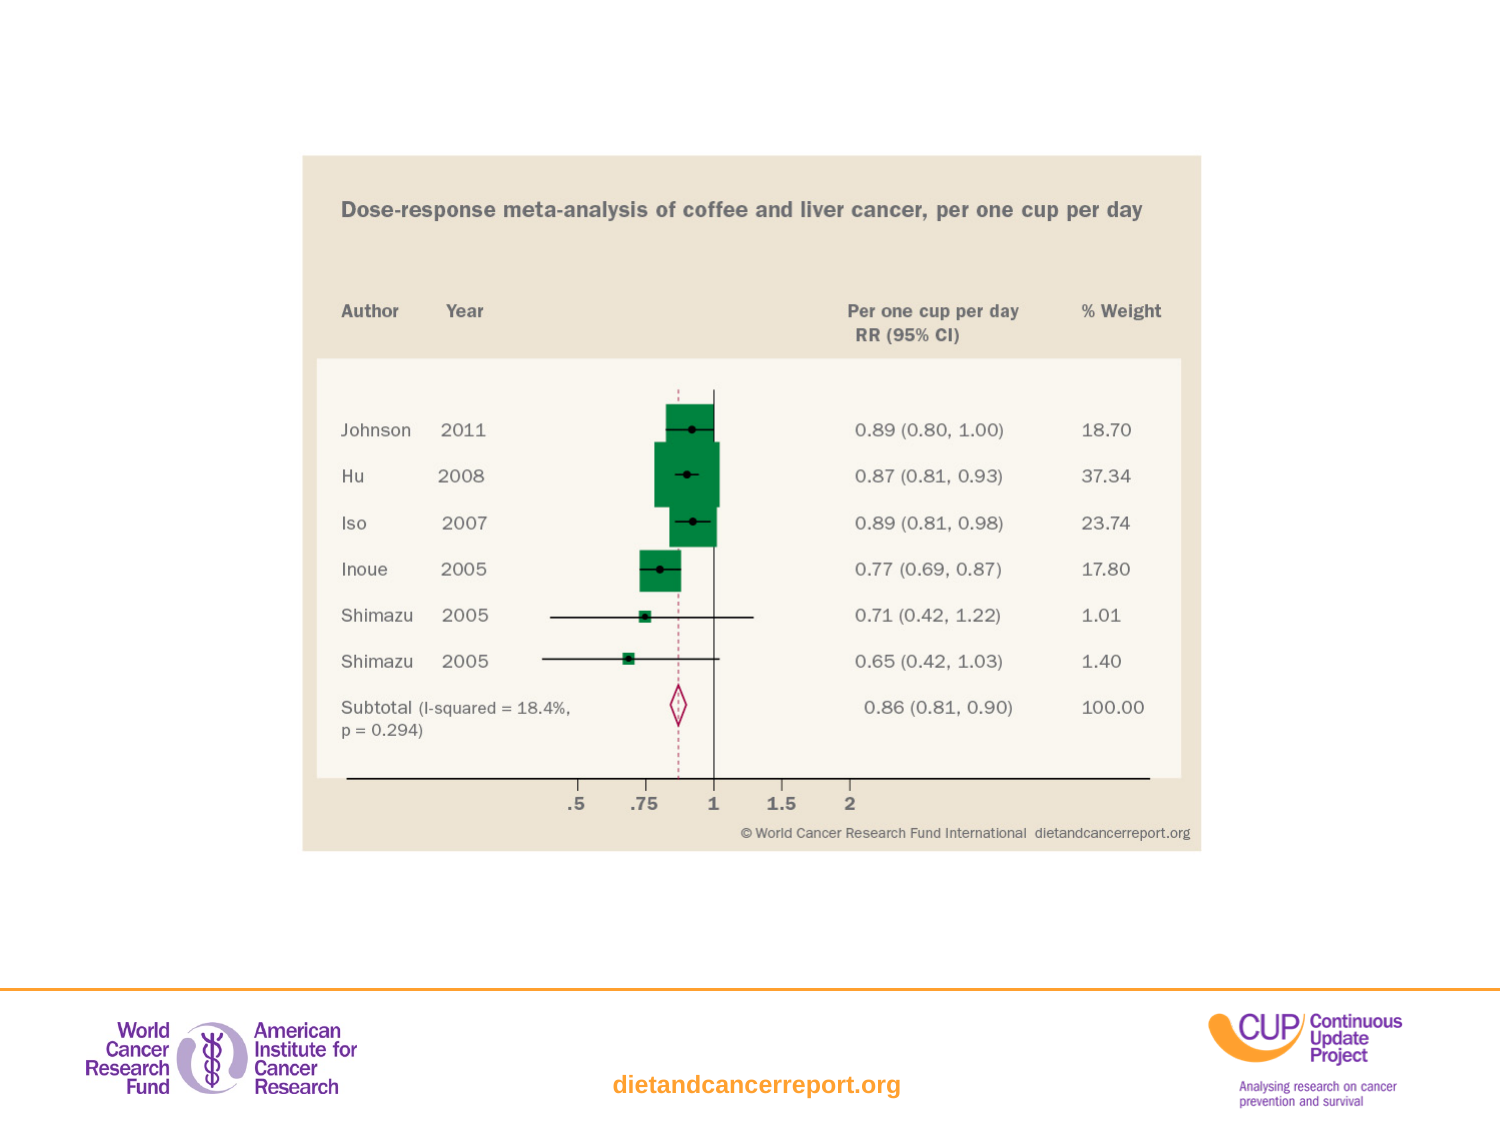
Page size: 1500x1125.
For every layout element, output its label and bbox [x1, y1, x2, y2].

picture [86, 1022, 357, 1094]
picture [273, 126, 1231, 881]
picture [1207, 1013, 1403, 1109]
